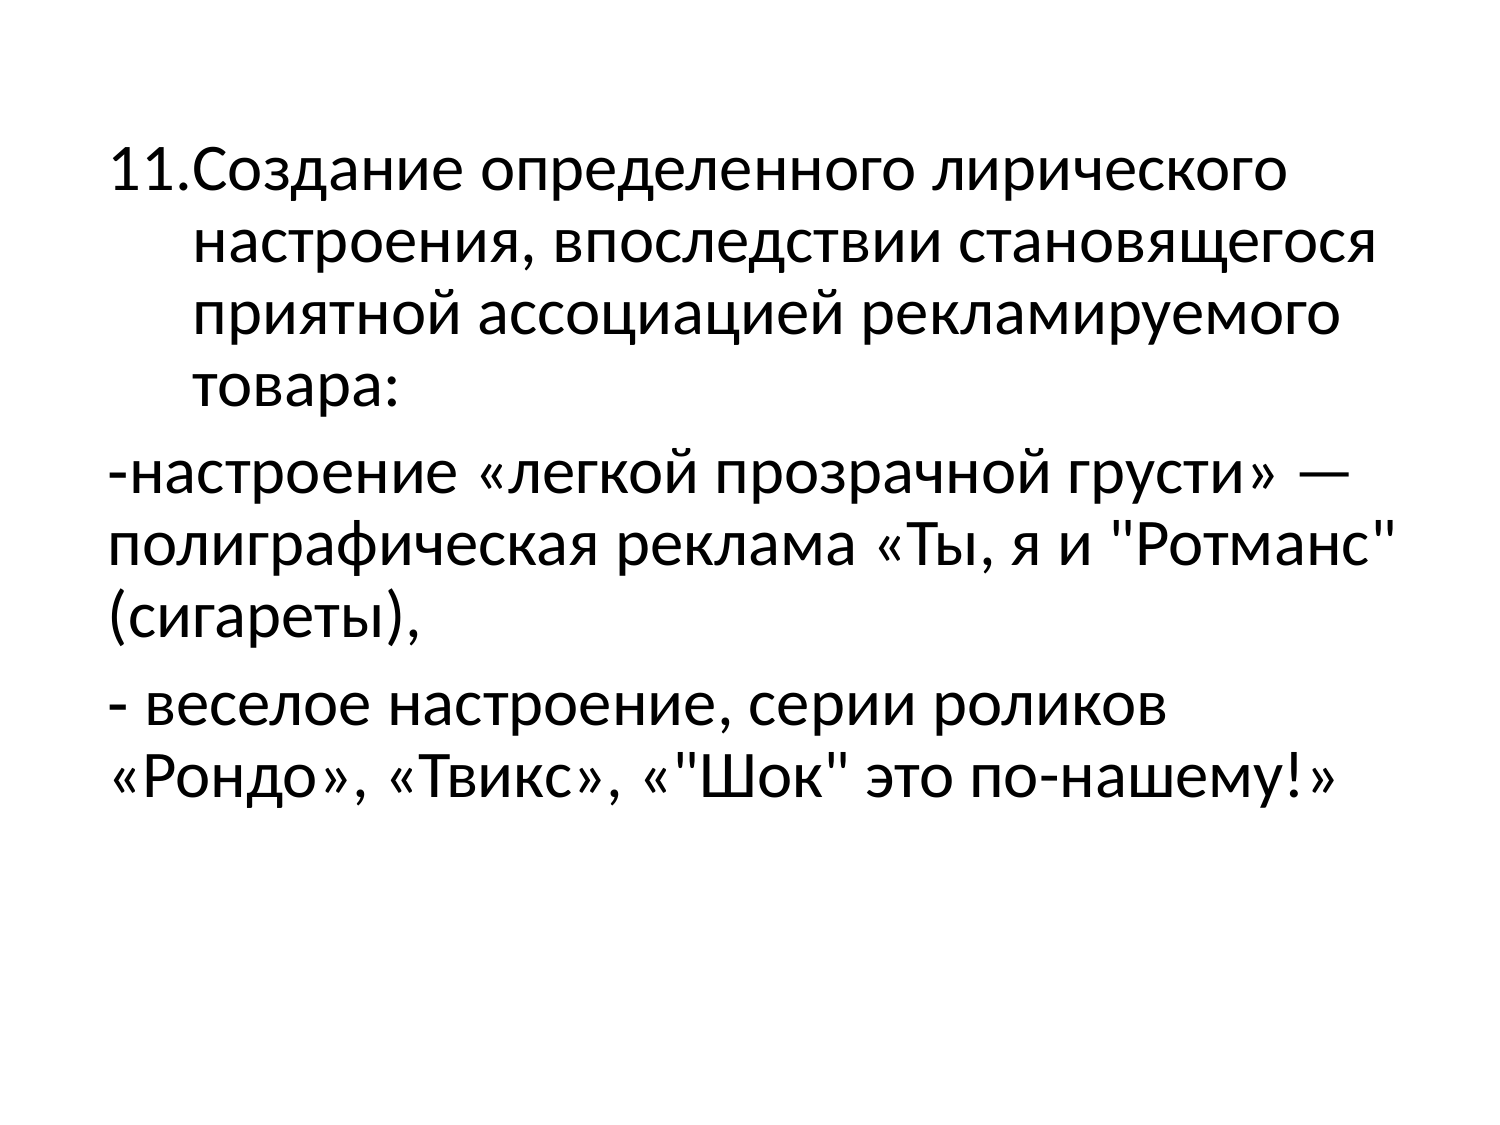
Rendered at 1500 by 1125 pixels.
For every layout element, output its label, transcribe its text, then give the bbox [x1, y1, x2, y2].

list Создание определенного лирического настроения, впоследствии становящегося приятной ассоциацией рекламируемого товара: настроение «легкой прозрачной грусти» — полиграфическая реклама «Ты, я и "Ротманс" (сигареты), веселое настроение, серии роликов «Рондо», «Твикс», «"Шок" это по-нашему!» [75, 125, 1425, 1079]
